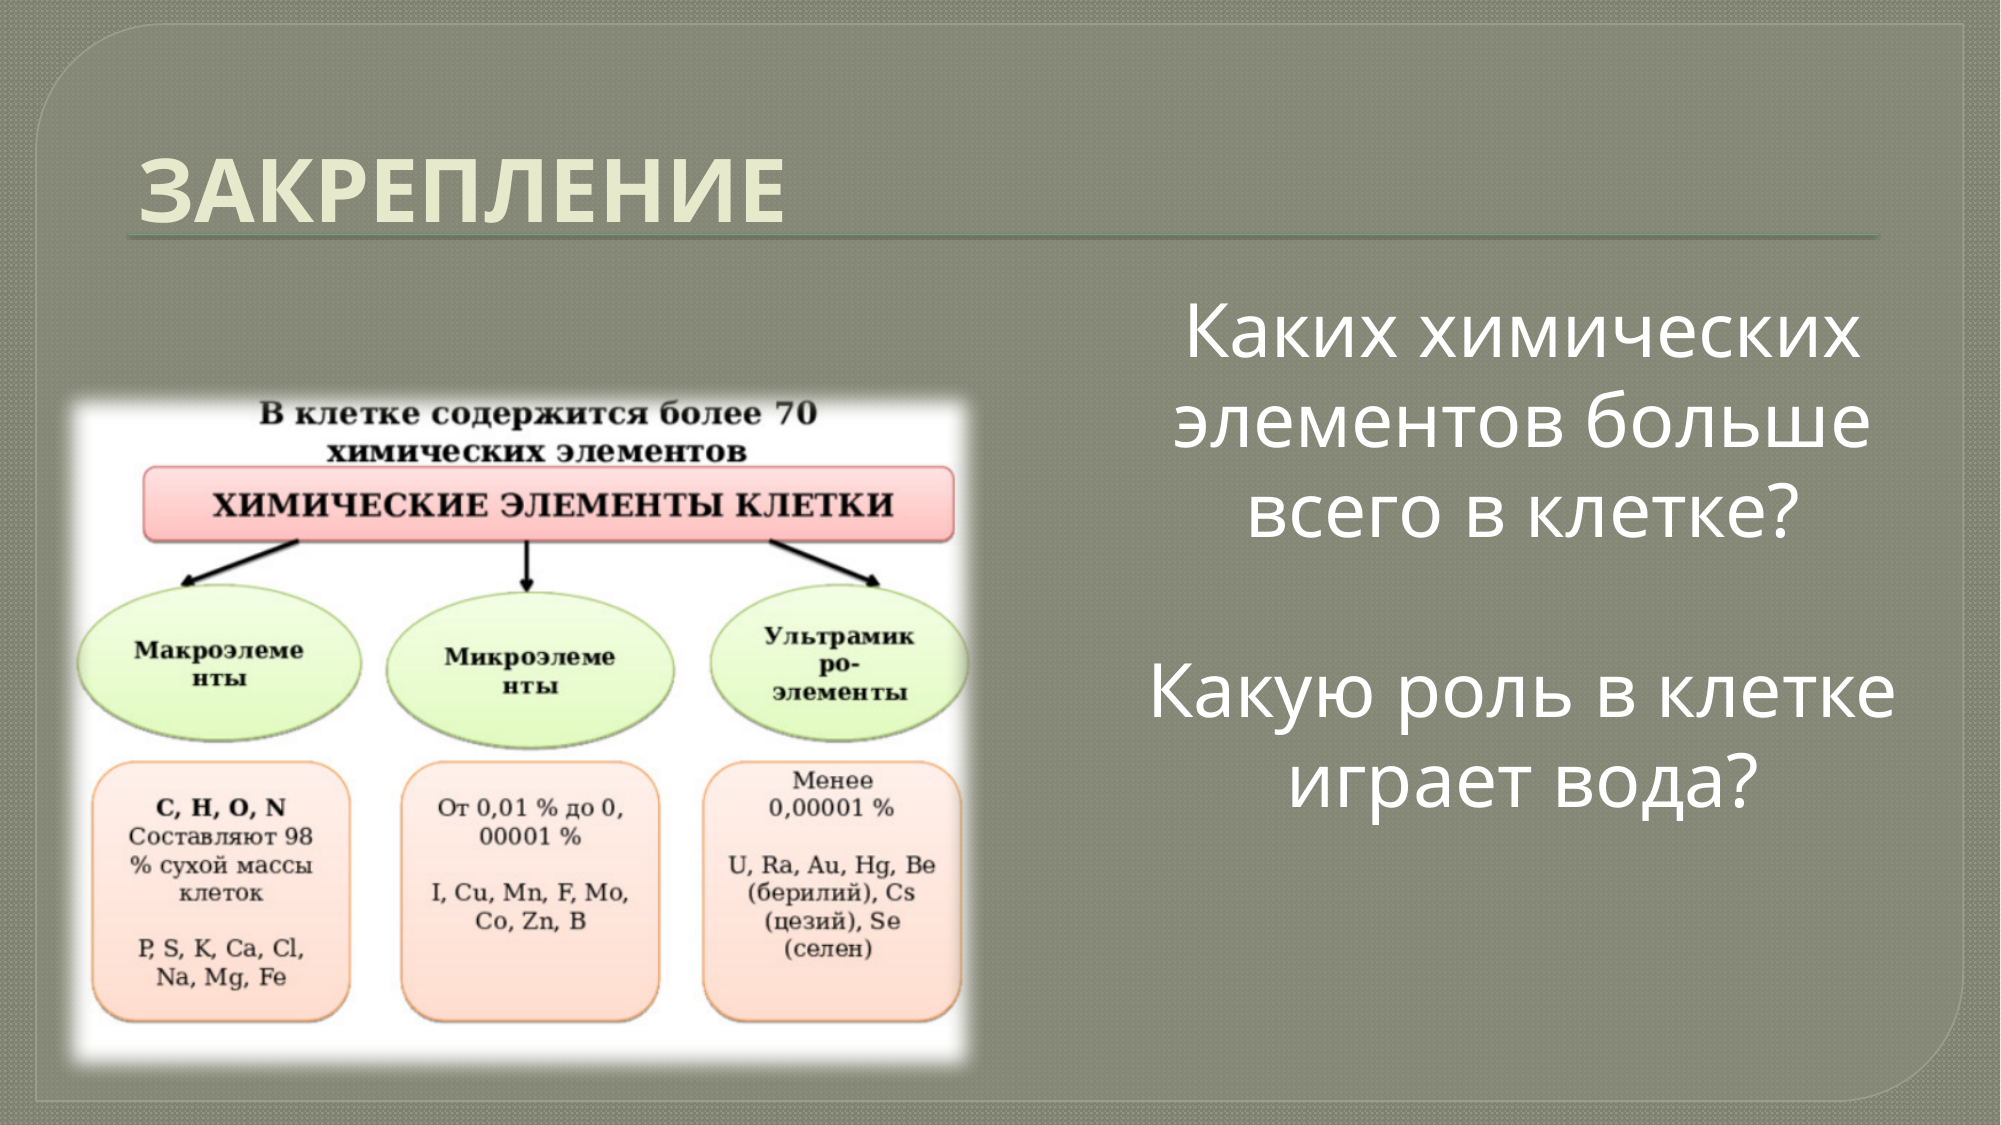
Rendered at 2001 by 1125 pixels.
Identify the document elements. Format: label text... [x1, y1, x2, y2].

list Каких химических элементов больше всего в клетке? Какую роль в клетке играет вода? [1076, 274, 1948, 900]
picture [52, 381, 989, 1084]
title ЗАКРЕПЛЕНИЕ [112, 97, 804, 248]
